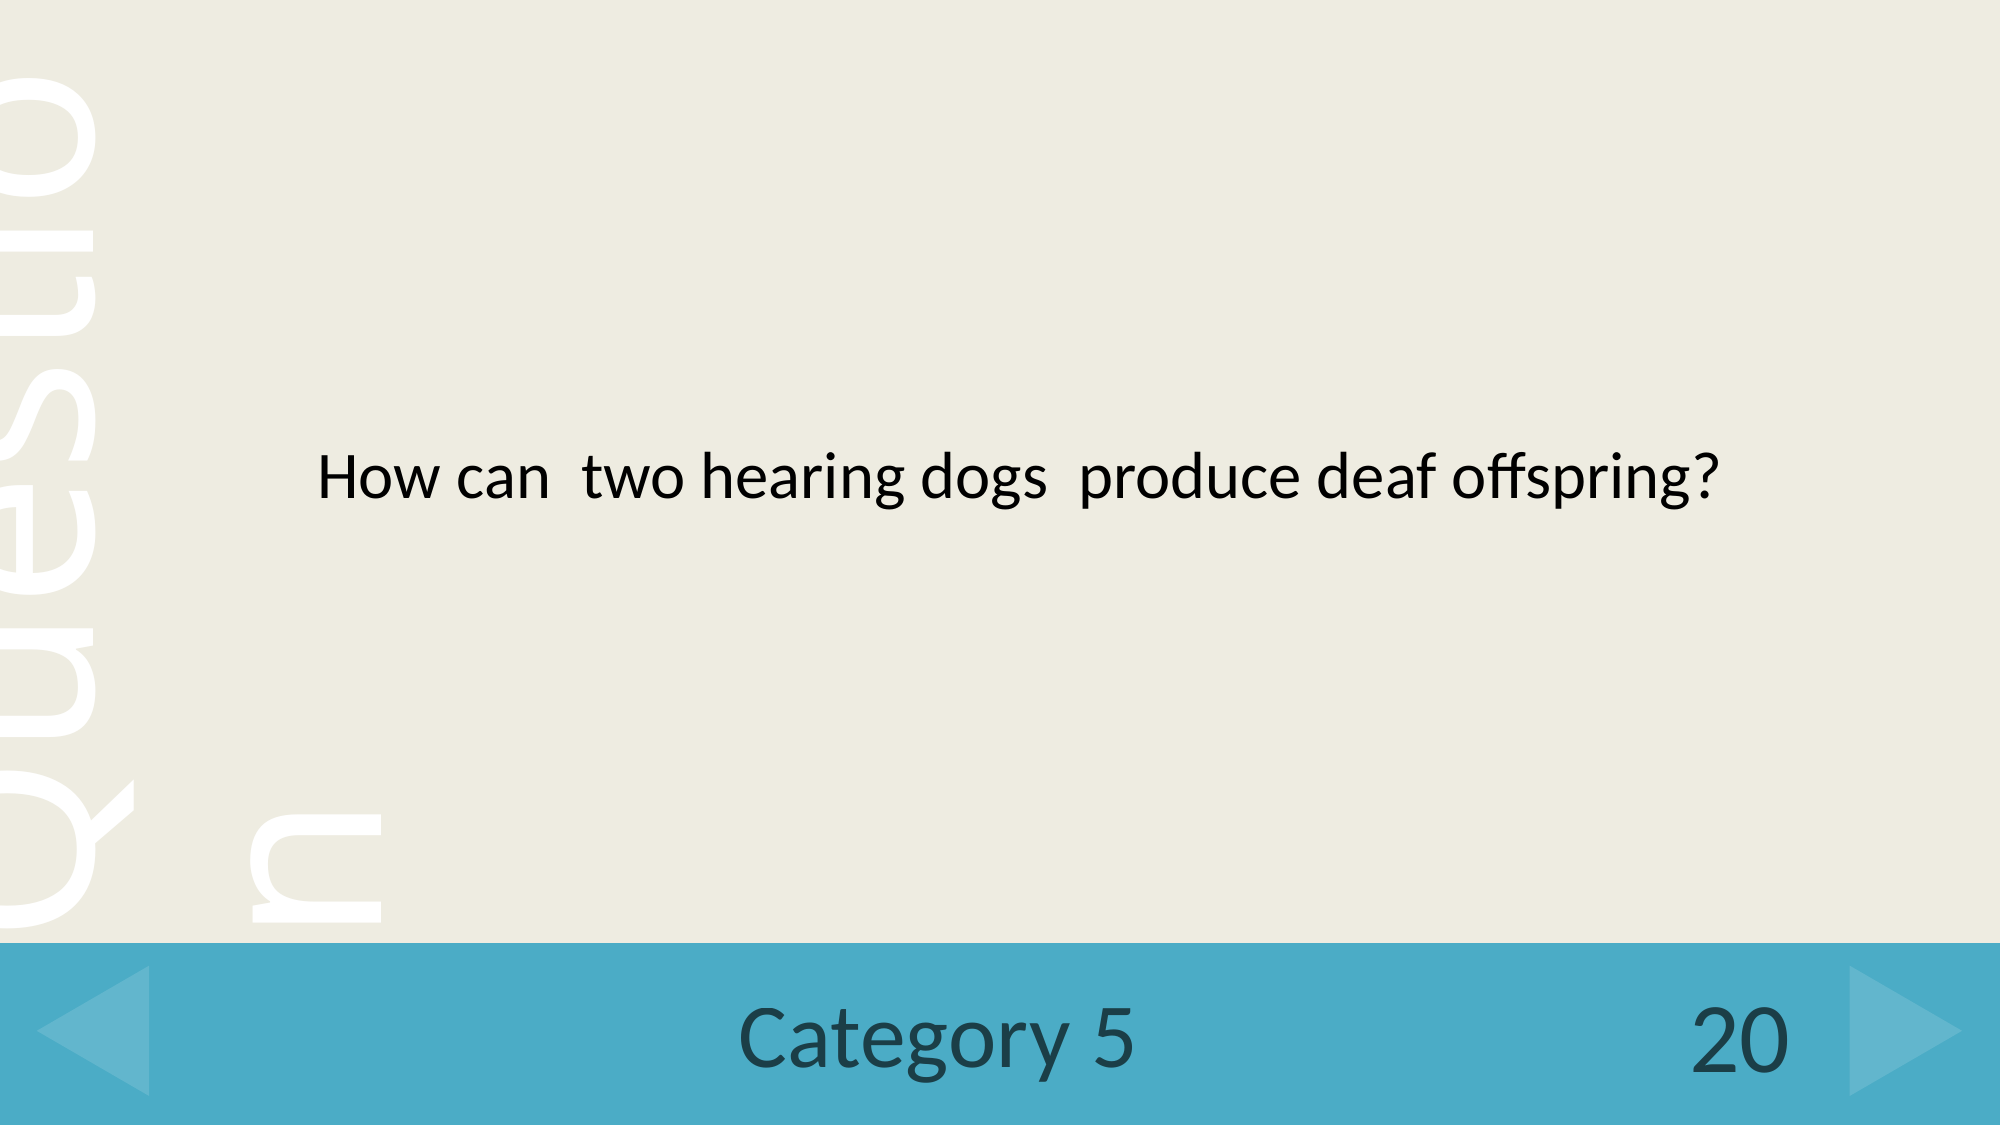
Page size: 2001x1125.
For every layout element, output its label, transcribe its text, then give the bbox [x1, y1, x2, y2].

title Category 5 [38, 937, 1839, 1125]
list How can two hearing dogs produce deaf offspring? [302, 307, 1760, 636]
